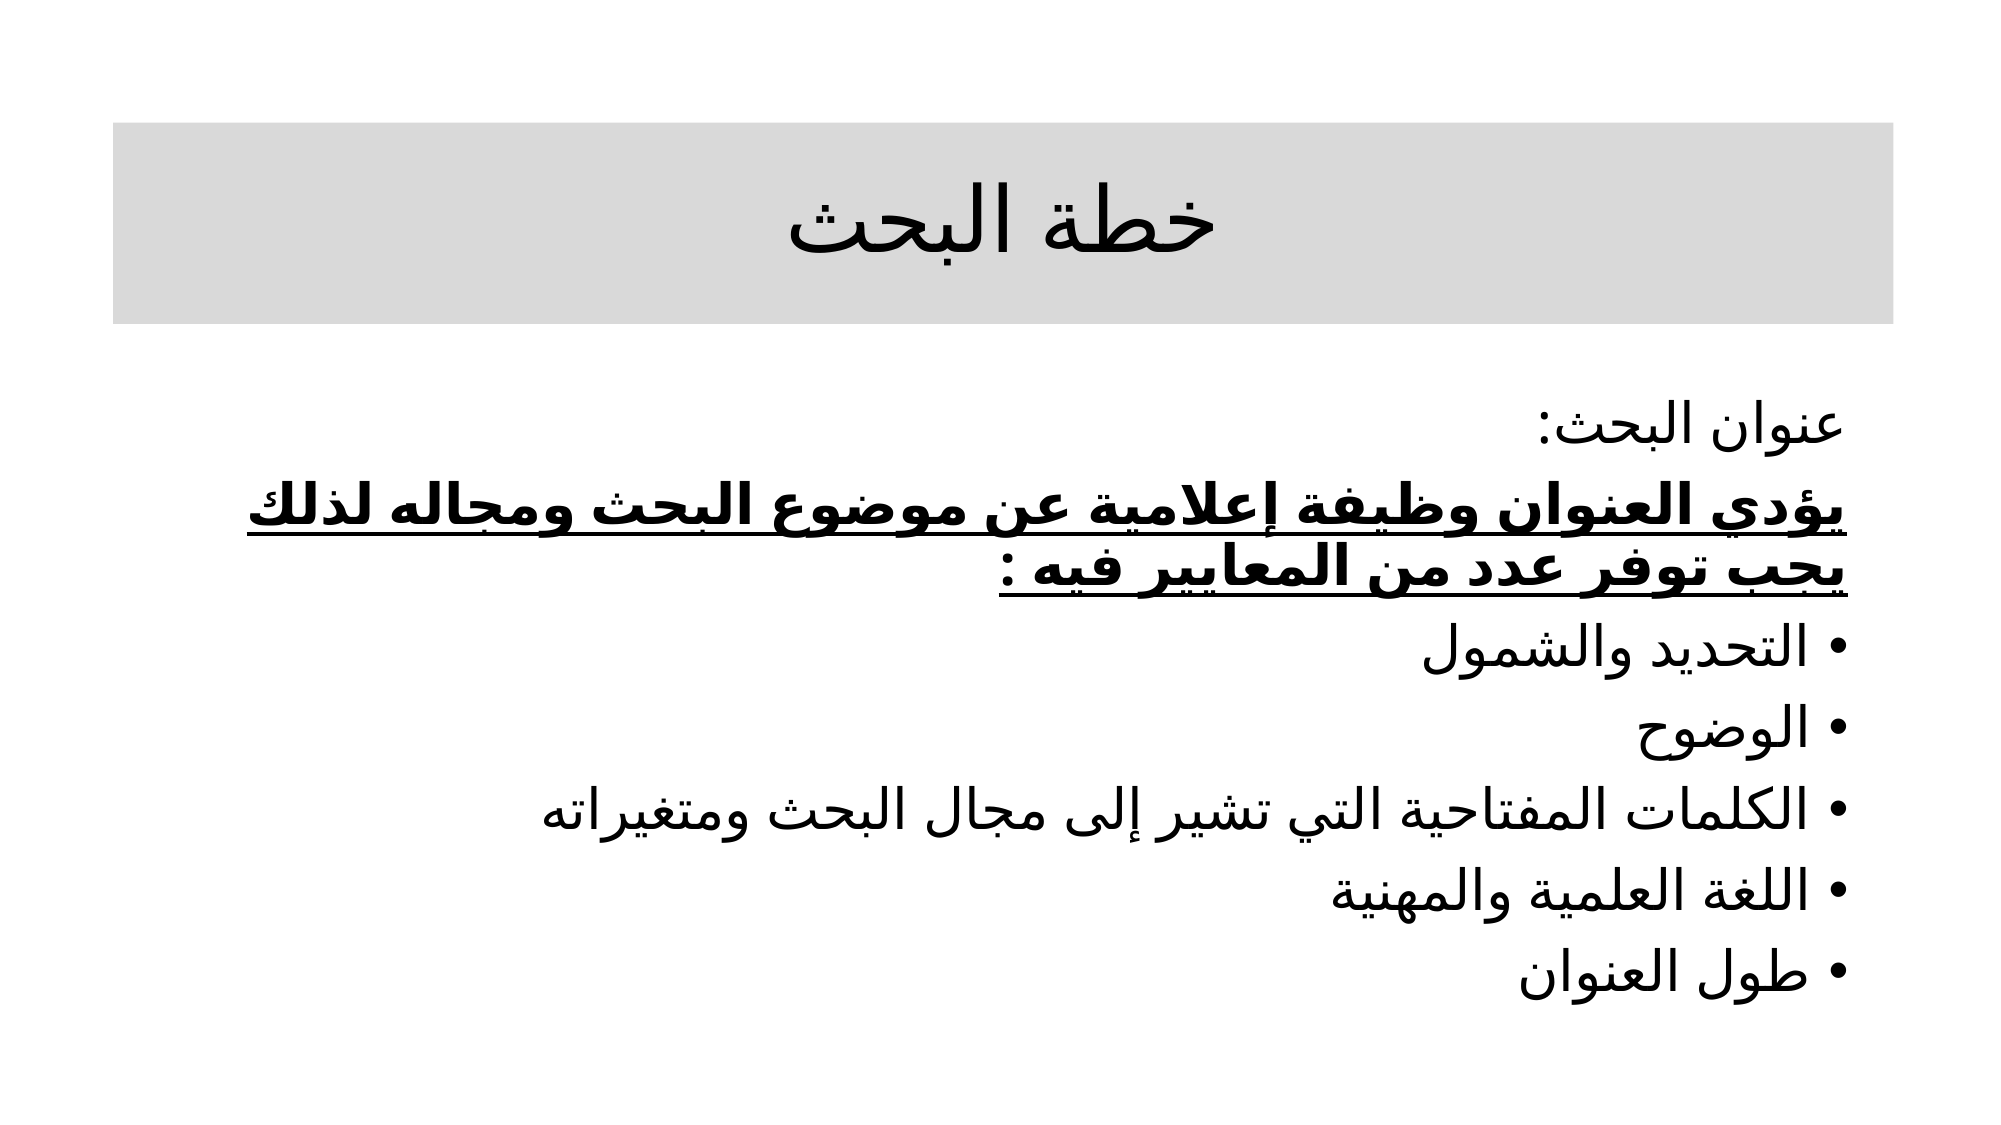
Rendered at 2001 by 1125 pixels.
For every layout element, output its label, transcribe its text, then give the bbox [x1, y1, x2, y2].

list عنوان البحث: يؤدي العنوان وظيفة إعلامية عن موضوع البحث ومجاله لذلك يجب توفر عدد من المعايير فيه : التحديد والشمول الوضوح الكلمات المفتاحية التي تشير إلى مجال البحث ومتغيراته اللغة العلمية والمهنية طول العنوان [137, 299, 1863, 1014]
title خطة البحث [113, 122, 1894, 324]
